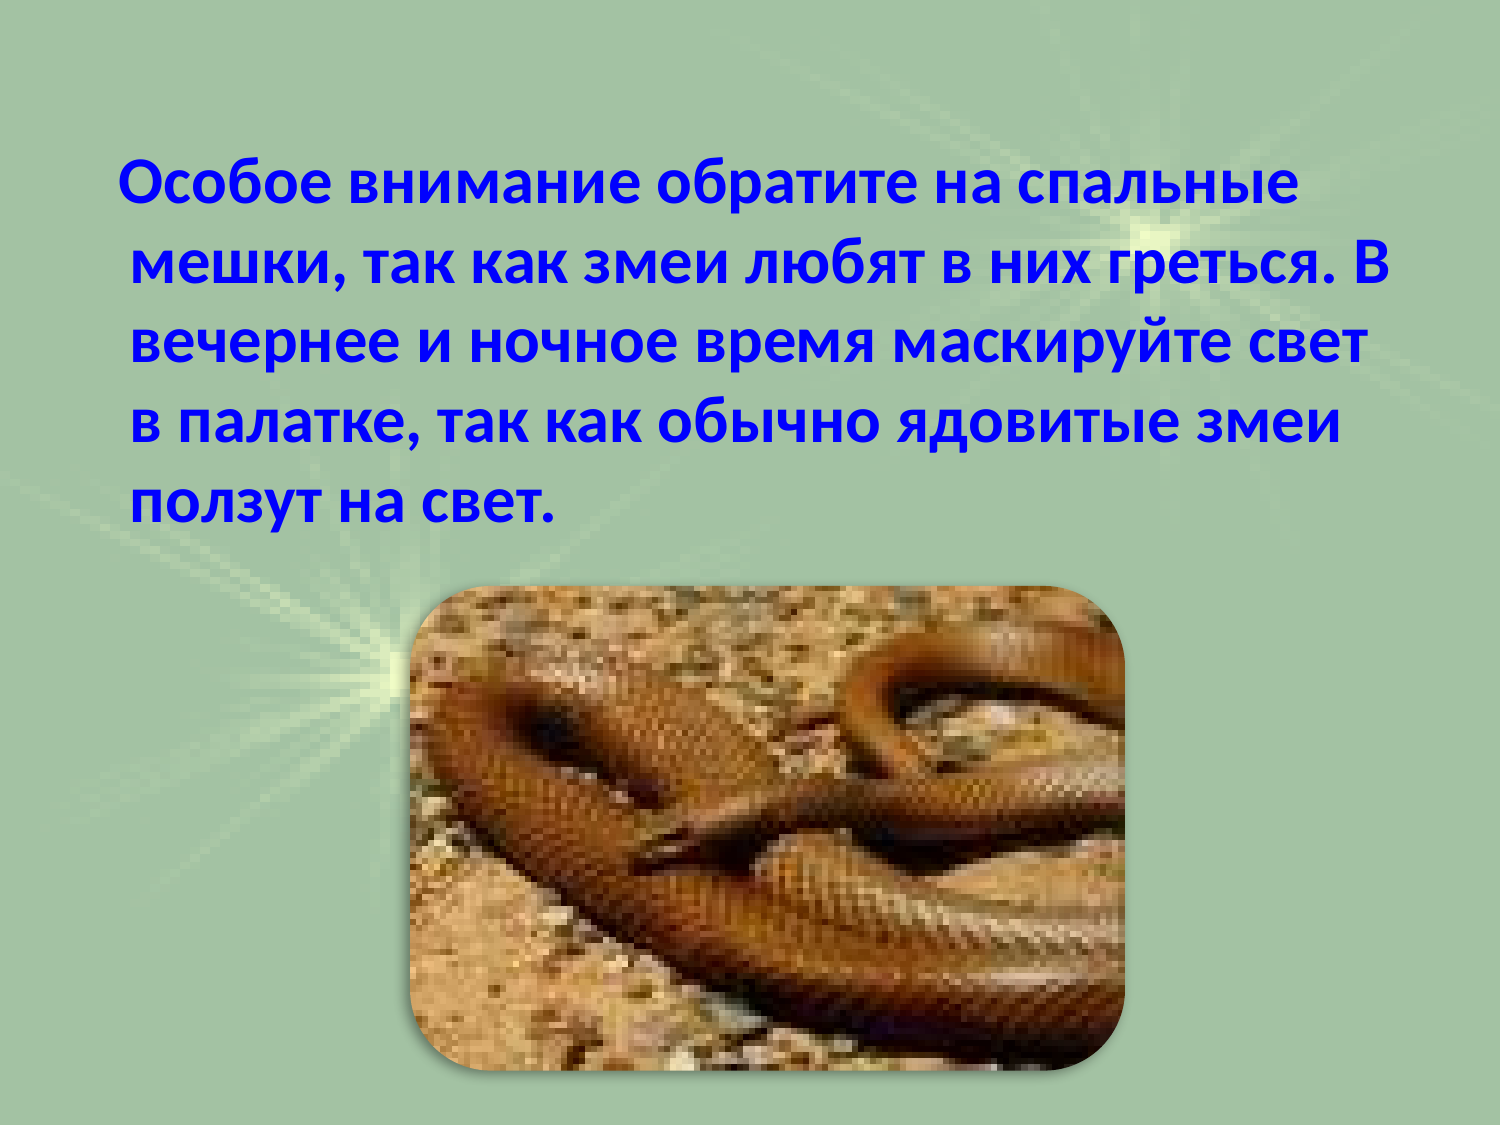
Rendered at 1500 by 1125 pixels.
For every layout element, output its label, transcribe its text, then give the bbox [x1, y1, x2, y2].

picture [0, 0, 1500, 1125]
list Особое внимание обратите на спальные мешки, так как змеи любят в них греться. В вечернее и ночное время маскируйте свет в палатке, так как обычно ядовитые змеи ползут на свет. [58, 128, 1409, 547]
